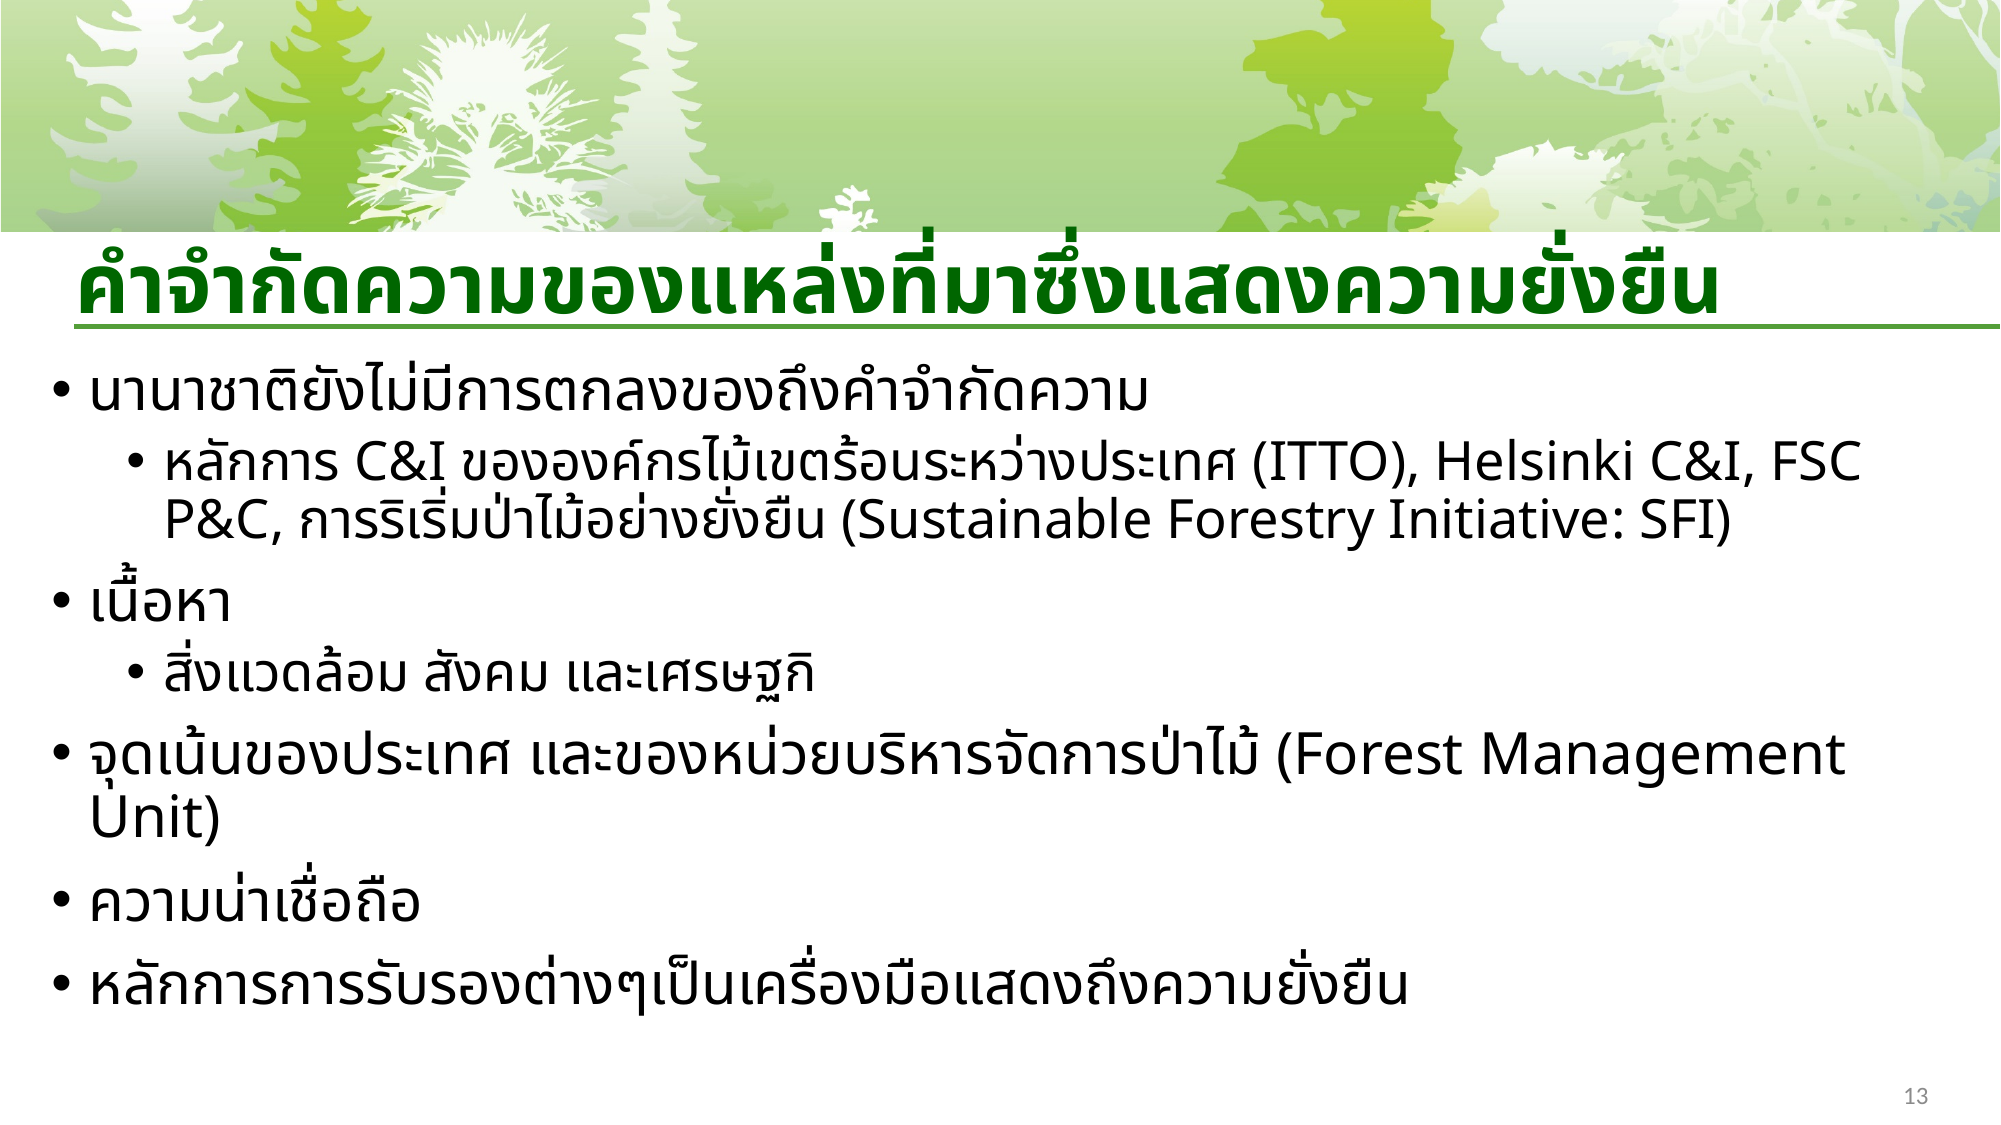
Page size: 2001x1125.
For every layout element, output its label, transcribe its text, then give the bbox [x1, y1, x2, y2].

title คำจำกัดความของแหล่งที่มาซึ่งแสดงความยั่งยืน [60, 192, 1925, 352]
slide_number 13 [1493, 1065, 1944, 1125]
picture [0, 0, 2000, 232]
list นานาชาติยังไม่มีการตกลงของถึงคำจำกัดความ หลักการ C&I ขององค์กรไม้เขตร้อนระหว่างประเทศ (ITTO), Helsinki C&I, FSC P&C, การริเริ่มป่าไม้อย่างยั่งยืน (Sustainable Forestry Initiative: SFI) เนื้อหา สิ่งแวดล้อม สังคม และเศรษฐกิ จุดเน้นของประเทศ และของหน่วยบริหารจัดการป่าไม้ (Forest Management Unit) ความน่าเชื่อถือ หลักการการรับรองต่างๆเป็นเครื่องมือแสดงถึงความยั่งยืน [36, 352, 1972, 1125]
